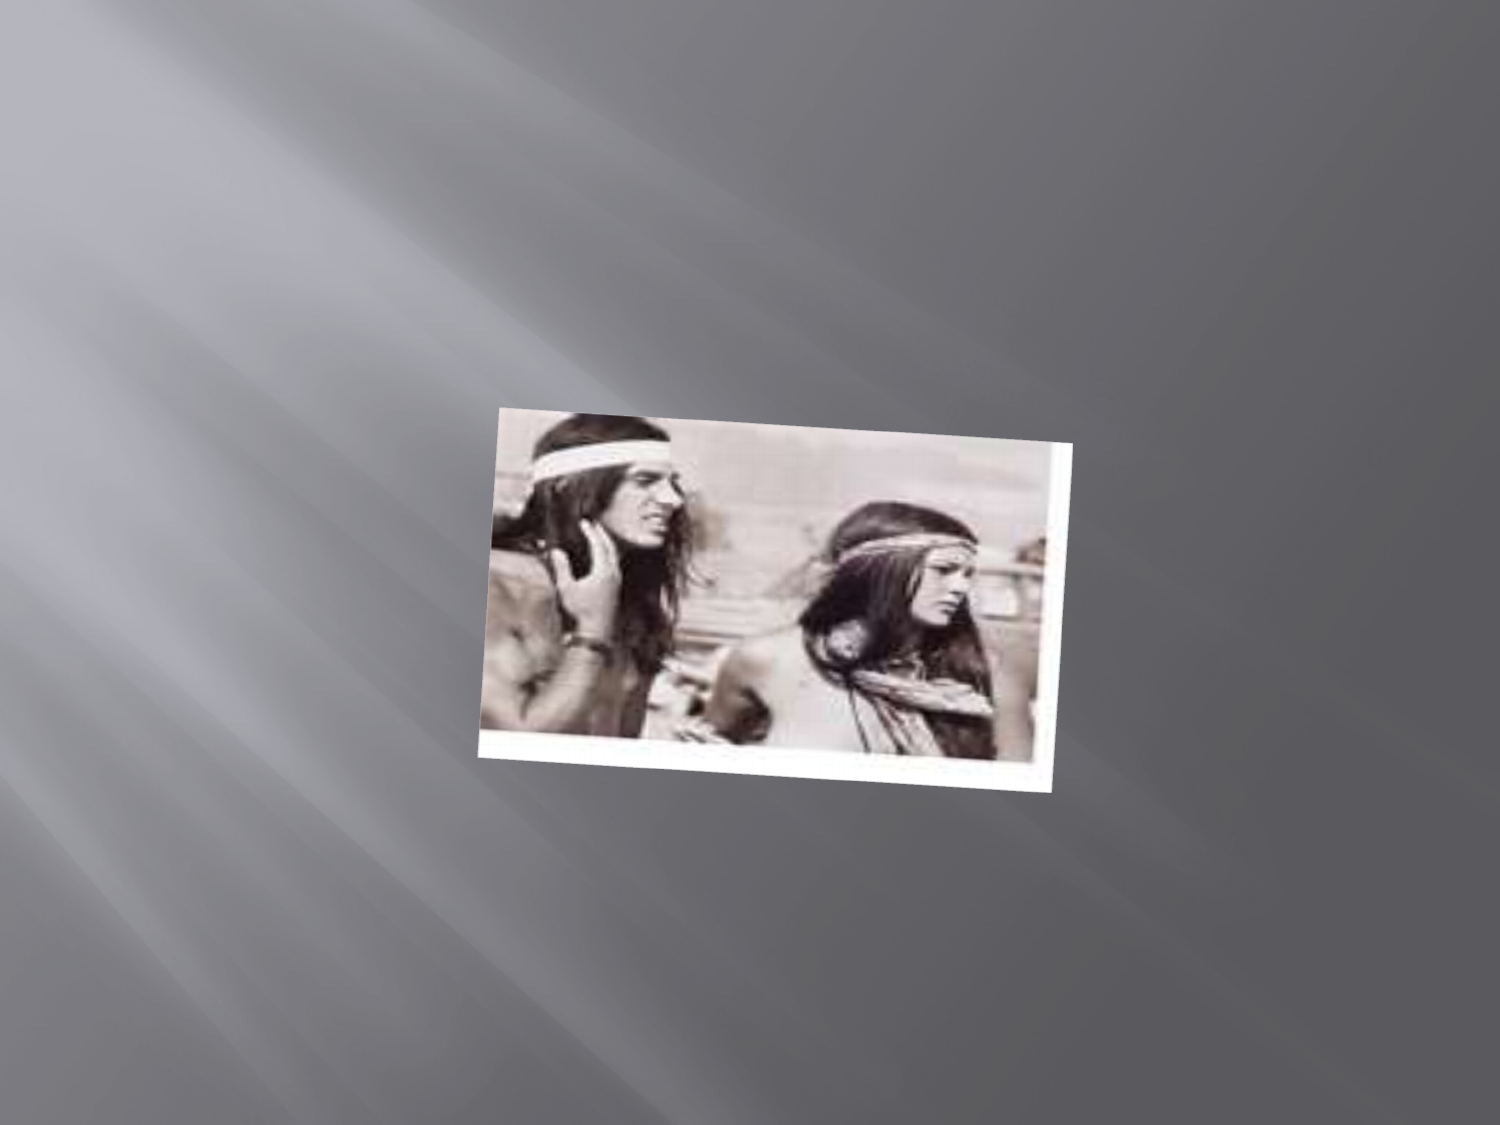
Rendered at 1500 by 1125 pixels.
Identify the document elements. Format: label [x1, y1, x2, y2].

picture [479, 409, 1072, 792]
